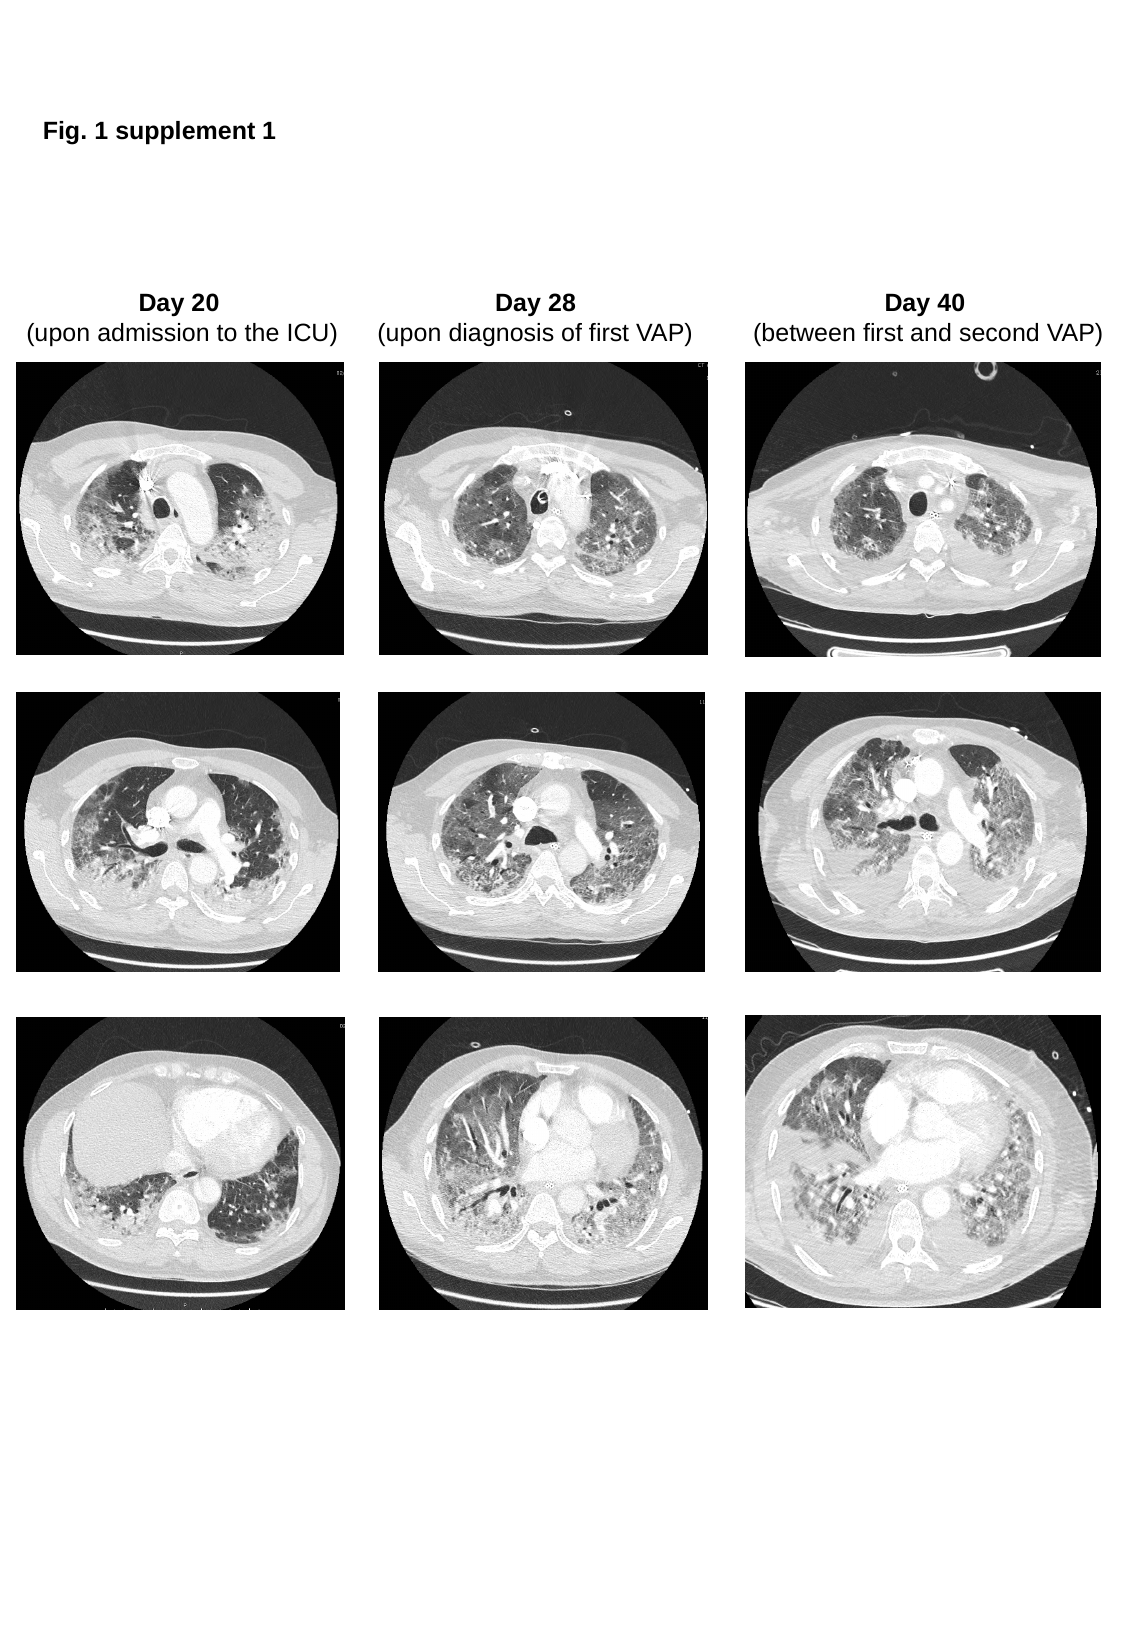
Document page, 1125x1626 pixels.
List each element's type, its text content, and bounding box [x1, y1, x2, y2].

text_box Day 20 (upon admission to the ICU) [11, 279, 354, 354]
picture [379, 362, 708, 655]
text_box Day 40 (between first and second VAP) [738, 279, 1119, 354]
picture [16, 692, 340, 972]
text_box Fig. 1 supplement 1 [28, 107, 292, 152]
text_box Day 28 (upon diagnosis of first VAP) [362, 279, 709, 354]
picture [745, 1015, 1101, 1308]
picture [379, 1017, 708, 1310]
picture [378, 692, 705, 972]
picture [745, 692, 1101, 972]
picture [16, 1017, 345, 1310]
picture [745, 362, 1101, 657]
picture [16, 362, 344, 656]
